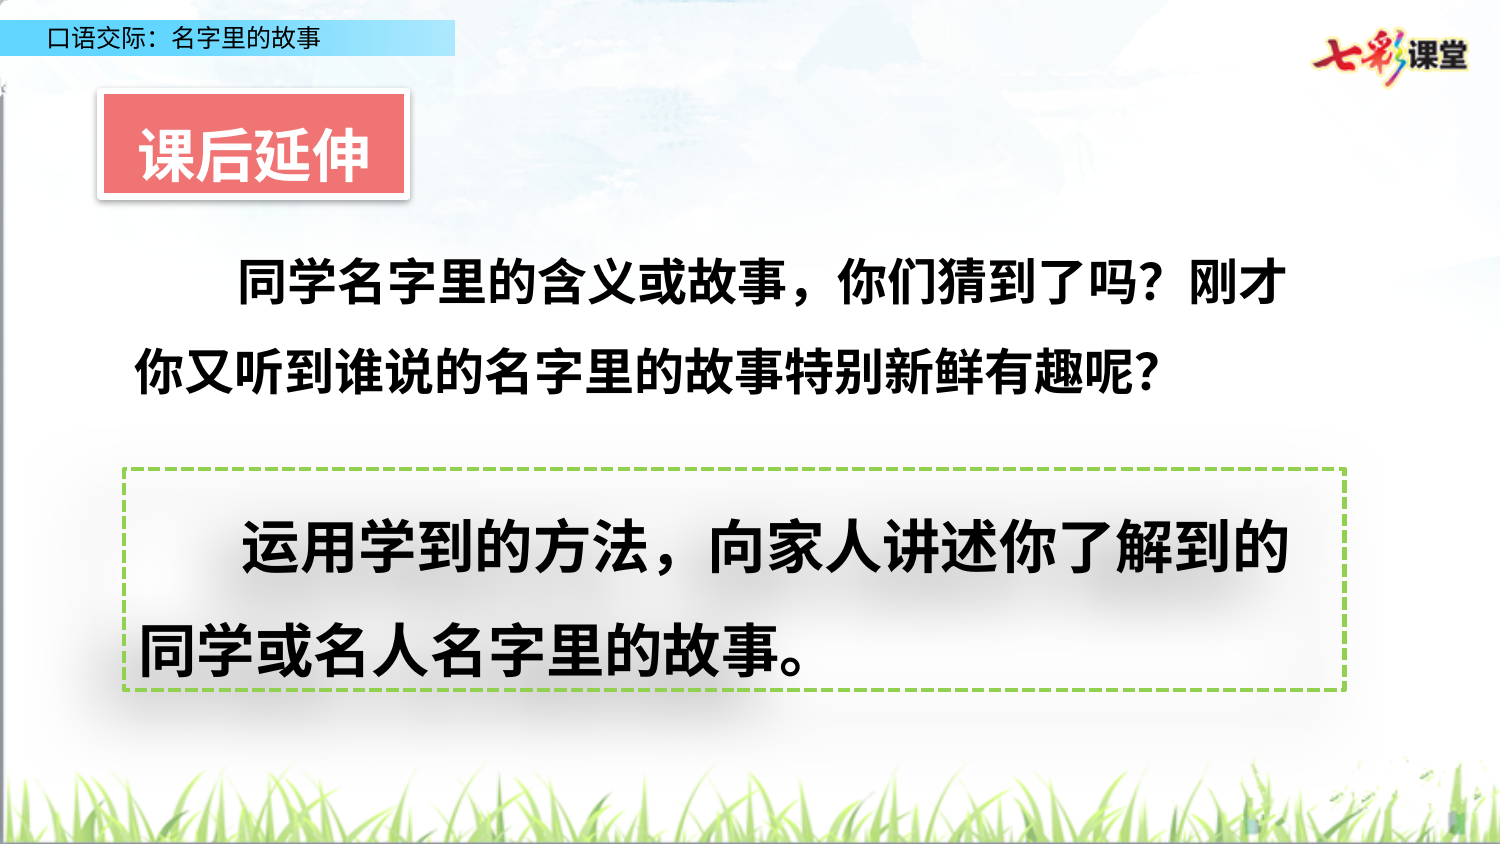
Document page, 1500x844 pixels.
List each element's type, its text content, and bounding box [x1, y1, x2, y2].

text_box 课后延伸 [97, 88, 410, 200]
picture [0, 0, 1500, 844]
text_box 运用学到的方法，向家人讲述你了解到的同学或名人名字里的故事。 [122, 467, 1347, 692]
text_box 同学名字里的含义或故事，你们猜到了吗？刚才你又听到谁说的名字里的故事特别新鲜有趣呢？ [118, 184, 1343, 437]
